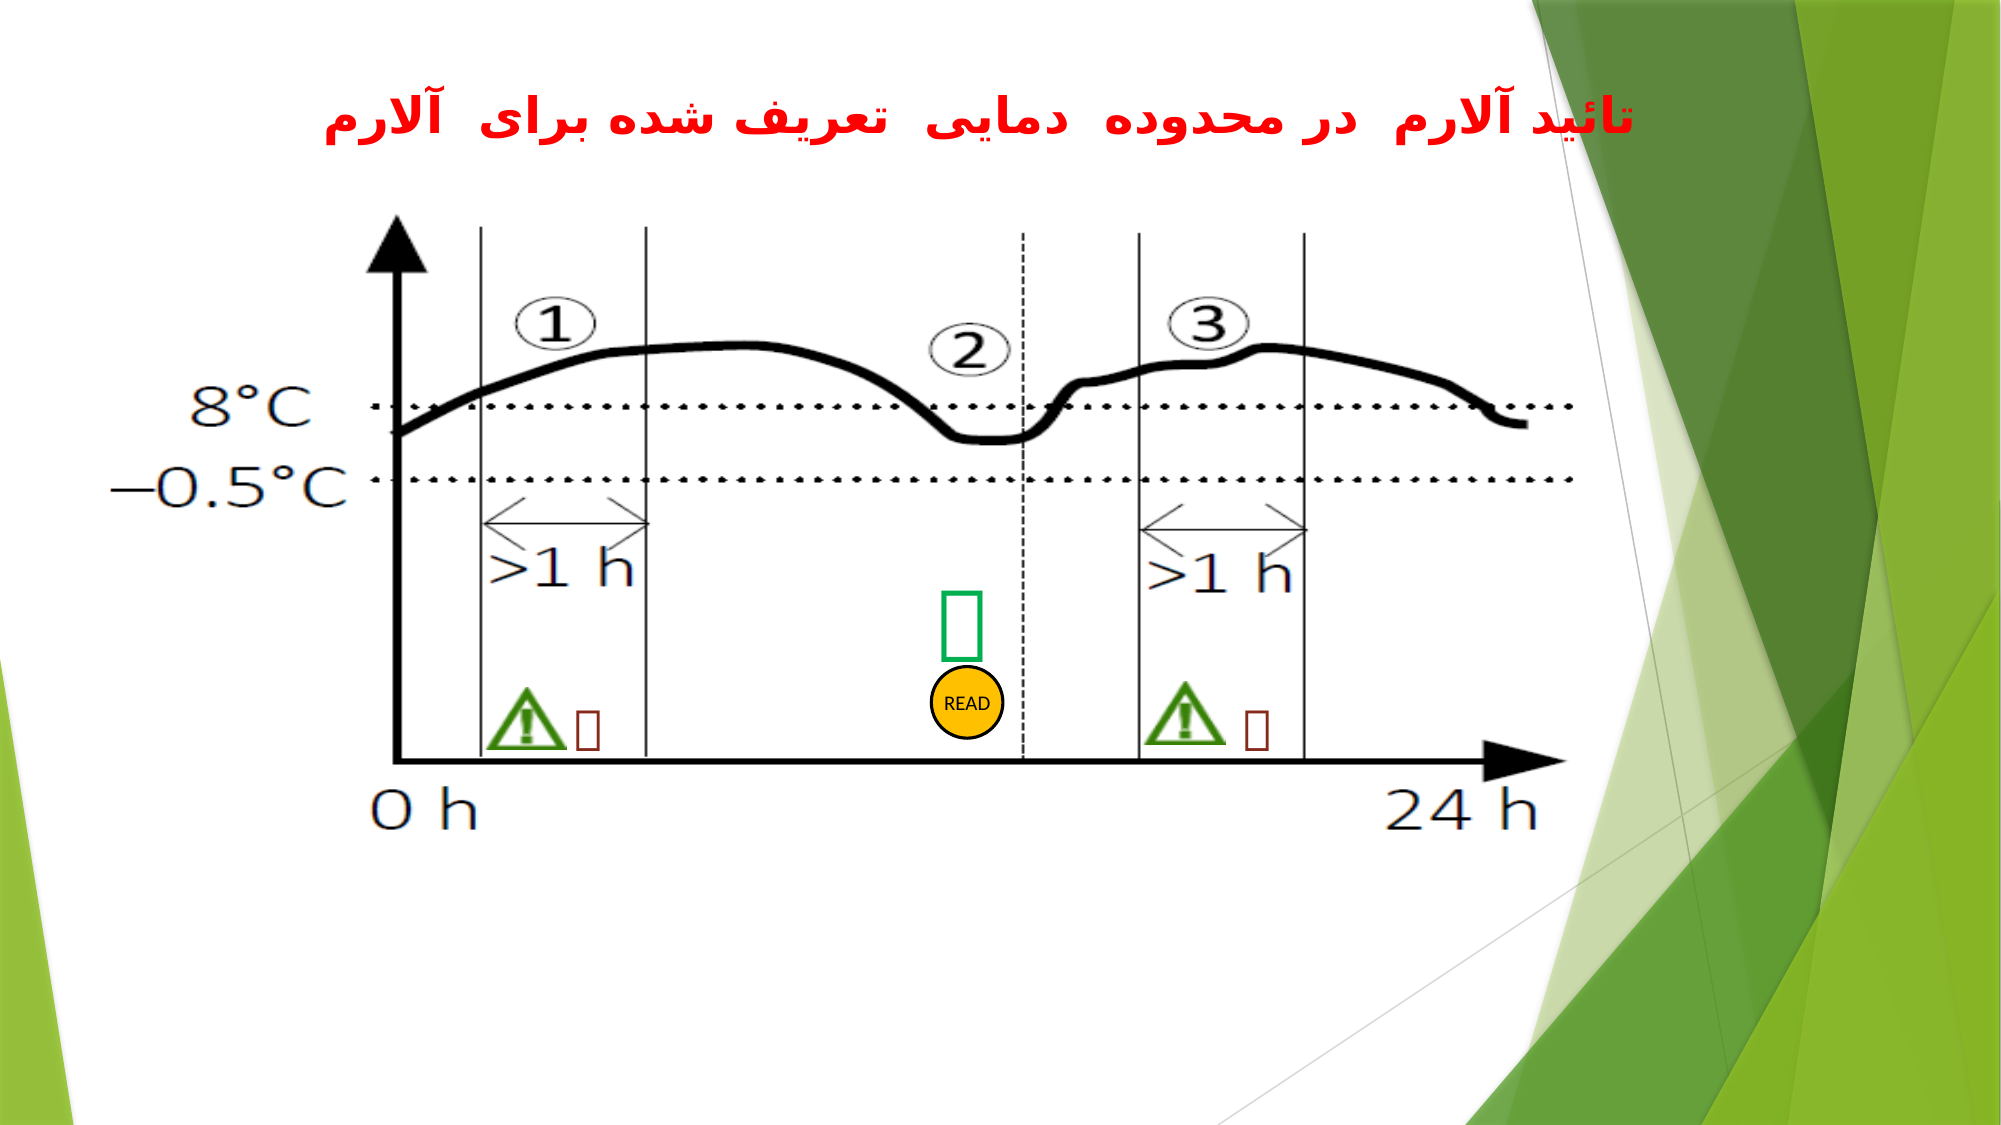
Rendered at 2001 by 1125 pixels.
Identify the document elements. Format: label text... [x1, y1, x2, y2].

picture [110, 210, 1574, 832]
text_box تائید آلارم در محدوده دمایی تعریف شده برای آلارم [105, 75, 1856, 176]
